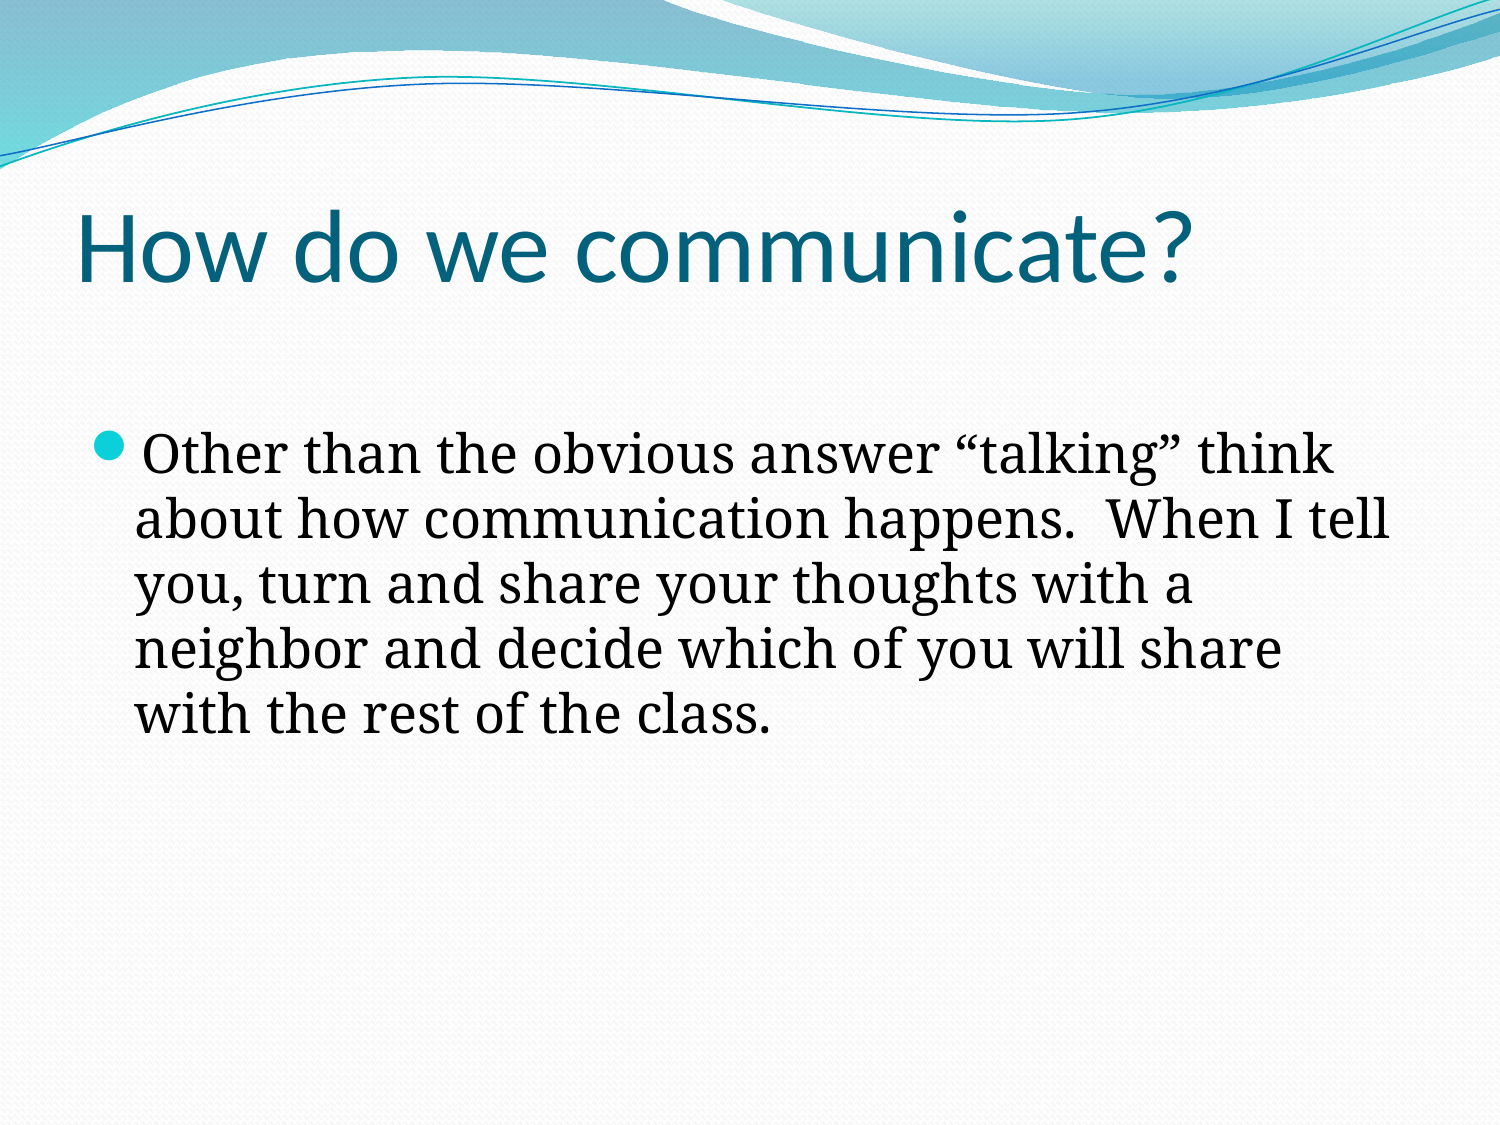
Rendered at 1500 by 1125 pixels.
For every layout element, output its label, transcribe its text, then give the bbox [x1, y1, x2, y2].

title How do we communicate? [75, 115, 1425, 303]
list Other than the obvious answer “talking” think about how communication happens. When I tell you, turn and share your thoughts with a neighbor and decide which of you will share with the rest of the class. [75, 412, 1425, 1038]
